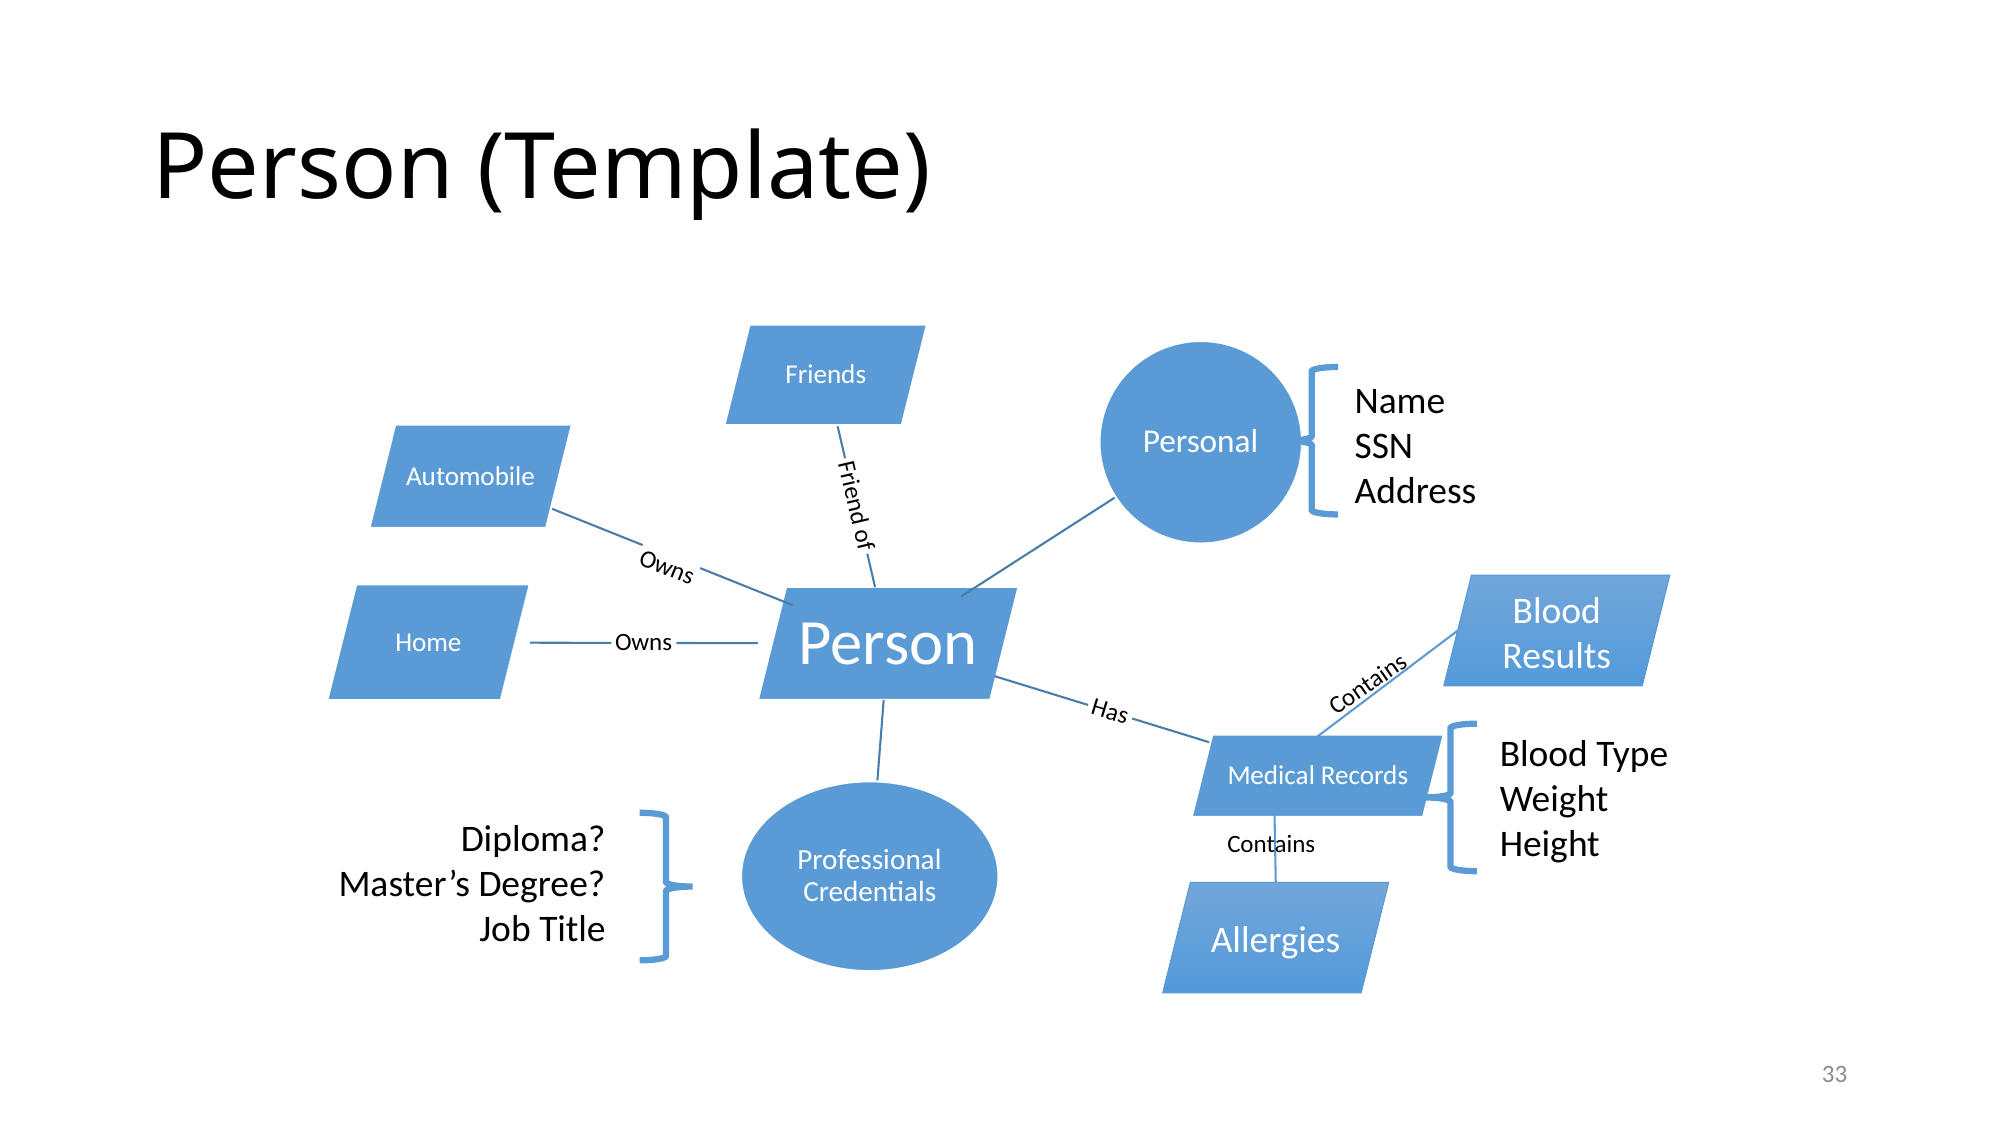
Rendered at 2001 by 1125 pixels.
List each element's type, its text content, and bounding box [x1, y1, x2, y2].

title Person (Template) [137, 59, 1863, 278]
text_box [1299, 630, 1458, 750]
slide_number 33 [1412, 1042, 1863, 1103]
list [167, 277, 1958, 1014]
